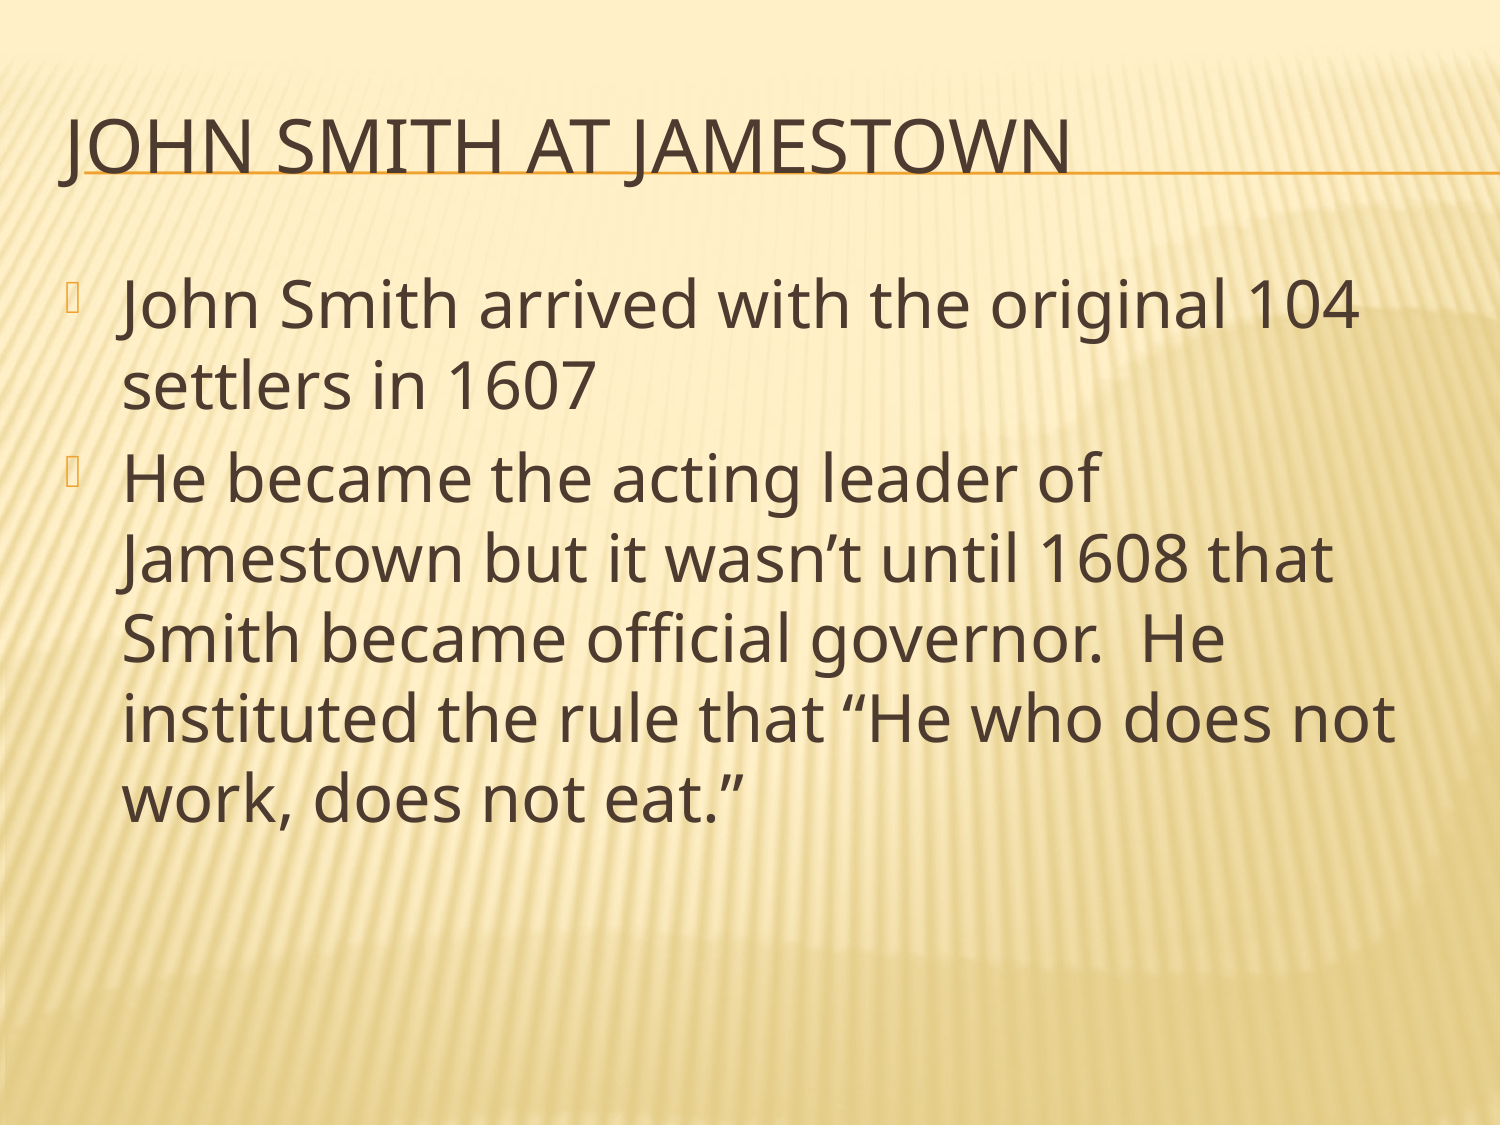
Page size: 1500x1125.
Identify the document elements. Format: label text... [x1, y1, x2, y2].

list John Smith arrived with the original 104 settlers in 1607 He became the acting leader of Jamestown but it wasn’t until 1608 that Smith became official governor. He instituted the rule that “He who does not work, does not eat.” [50, 254, 1475, 998]
title John Smith at Jamestown [50, 75, 1475, 213]
